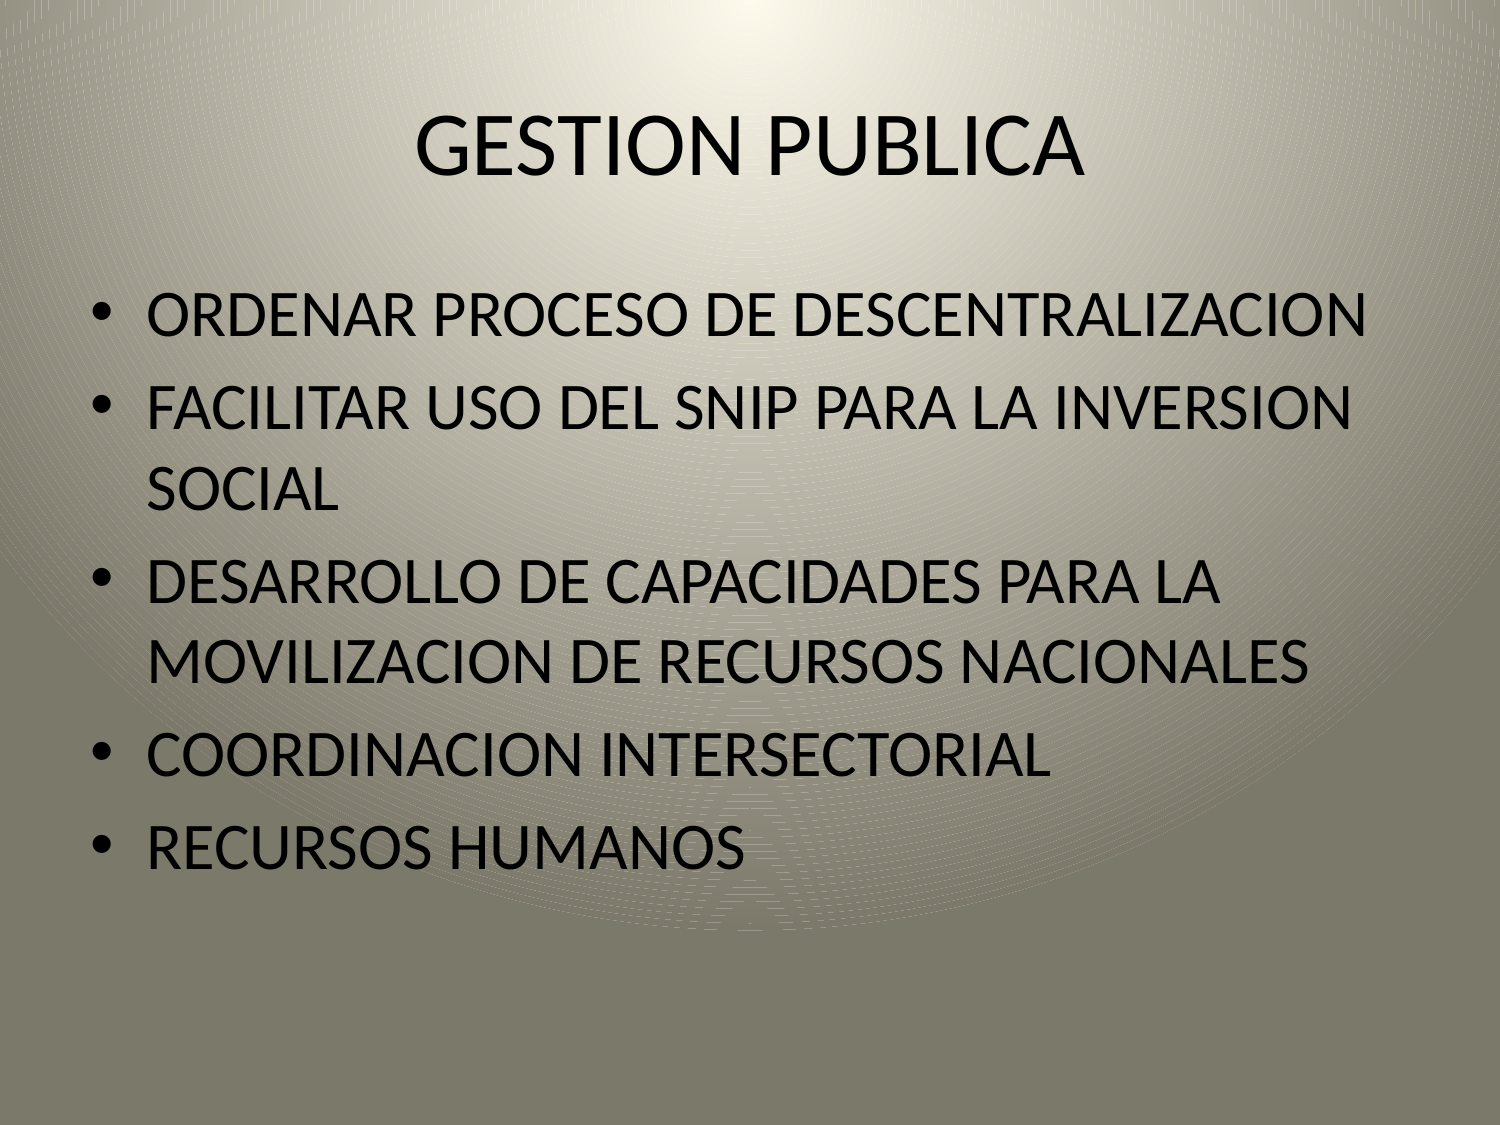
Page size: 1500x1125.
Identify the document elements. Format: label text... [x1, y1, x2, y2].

list ORDENAR PROCESO DE DESCENTRALIZACION FACILITAR USO DEL SNIP PARA LA INVERSION SOCIAL DESARROLLO DE CAPACIDADES PARA LA MOVILIZACION DE RECURSOS NACIONALES COORDINACION INTERSECTORIAL RECURSOS HUMANOS [75, 262, 1425, 1005]
title GESTION PUBLICA [75, 45, 1425, 233]
